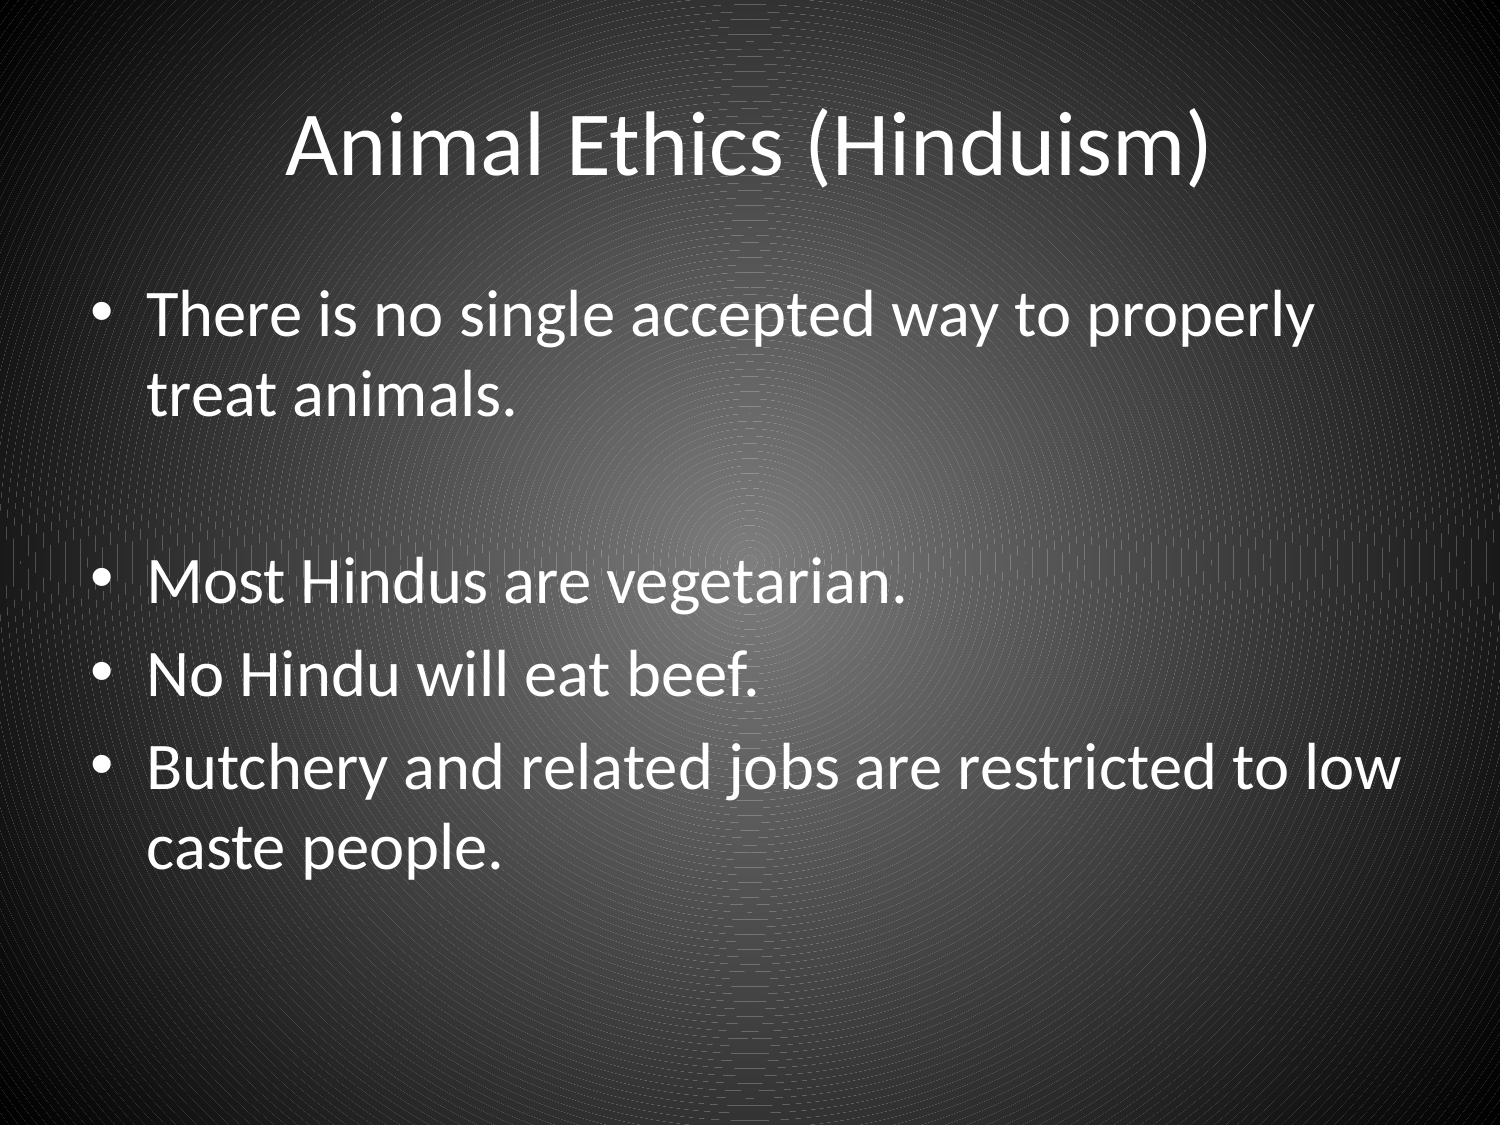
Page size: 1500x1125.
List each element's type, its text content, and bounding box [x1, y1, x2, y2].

title Animal Ethics (Hinduism) [75, 45, 1425, 233]
list There is no single accepted way to properly treat animals. Most Hindus are vegetarian. No Hindu will eat beef. Butchery and related jobs are restricted to low caste people. [75, 262, 1425, 1005]
